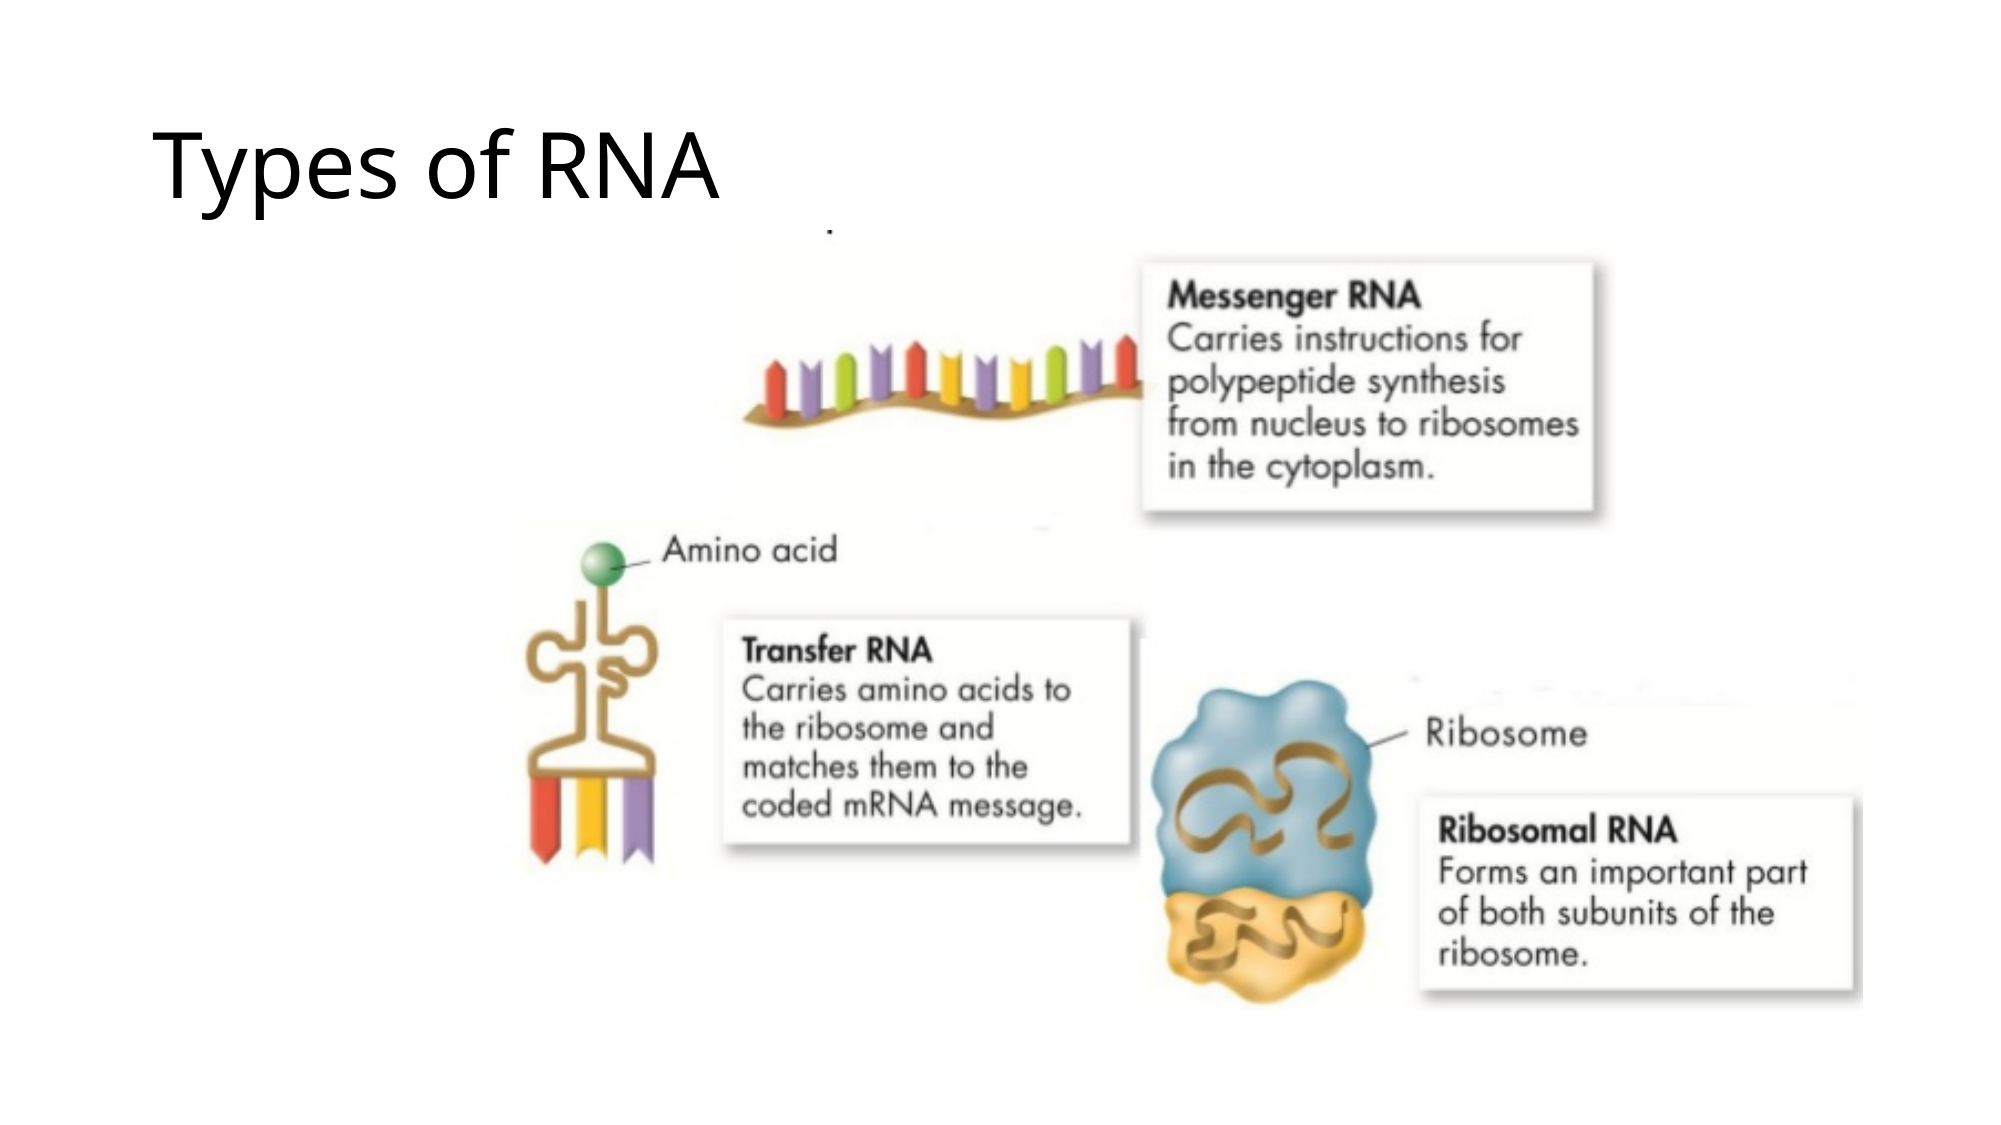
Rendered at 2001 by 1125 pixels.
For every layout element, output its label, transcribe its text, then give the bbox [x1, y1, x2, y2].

title Types of RNA [137, 59, 1863, 278]
picture [491, 230, 1863, 1011]
